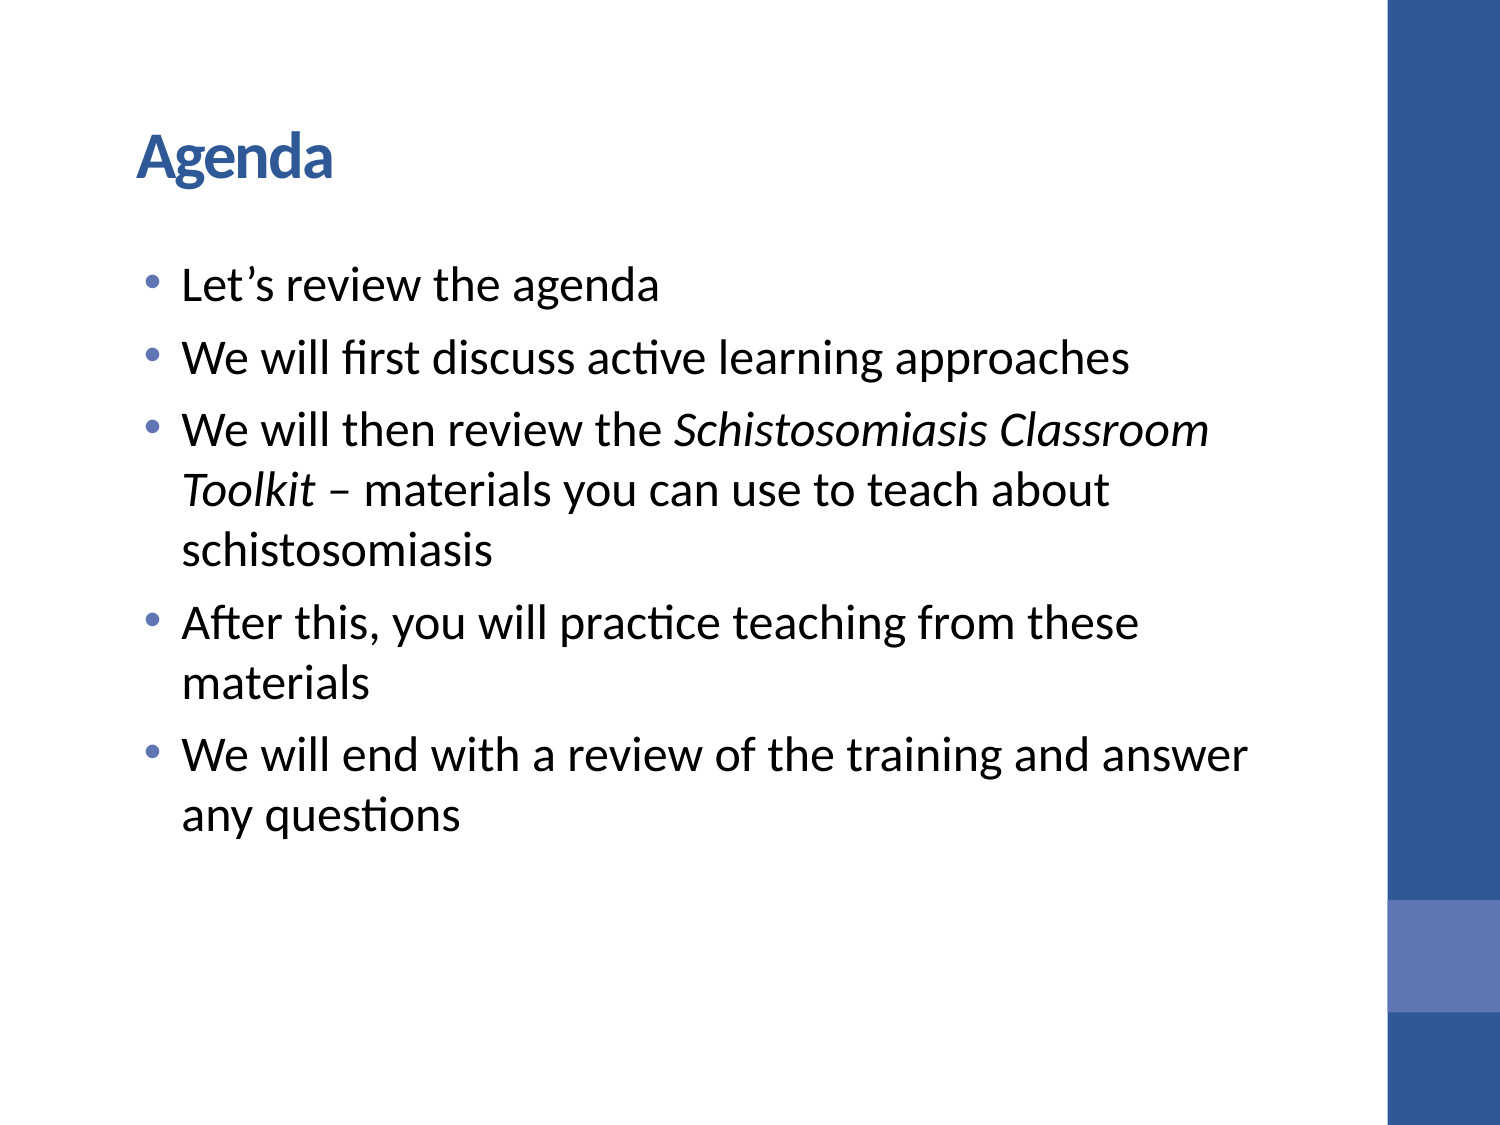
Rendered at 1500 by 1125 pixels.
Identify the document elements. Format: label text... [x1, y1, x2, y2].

title Agenda [121, 58, 1476, 246]
list Let’s review the agenda We will first discuss active learning approaches We will then review the Schistosomiasis Classroom Toolkit – materials you can use to teach about schistosomiasis After this, you will practice teaching from these materials We will end with a review of the training and answer any questions [110, 244, 1295, 880]
